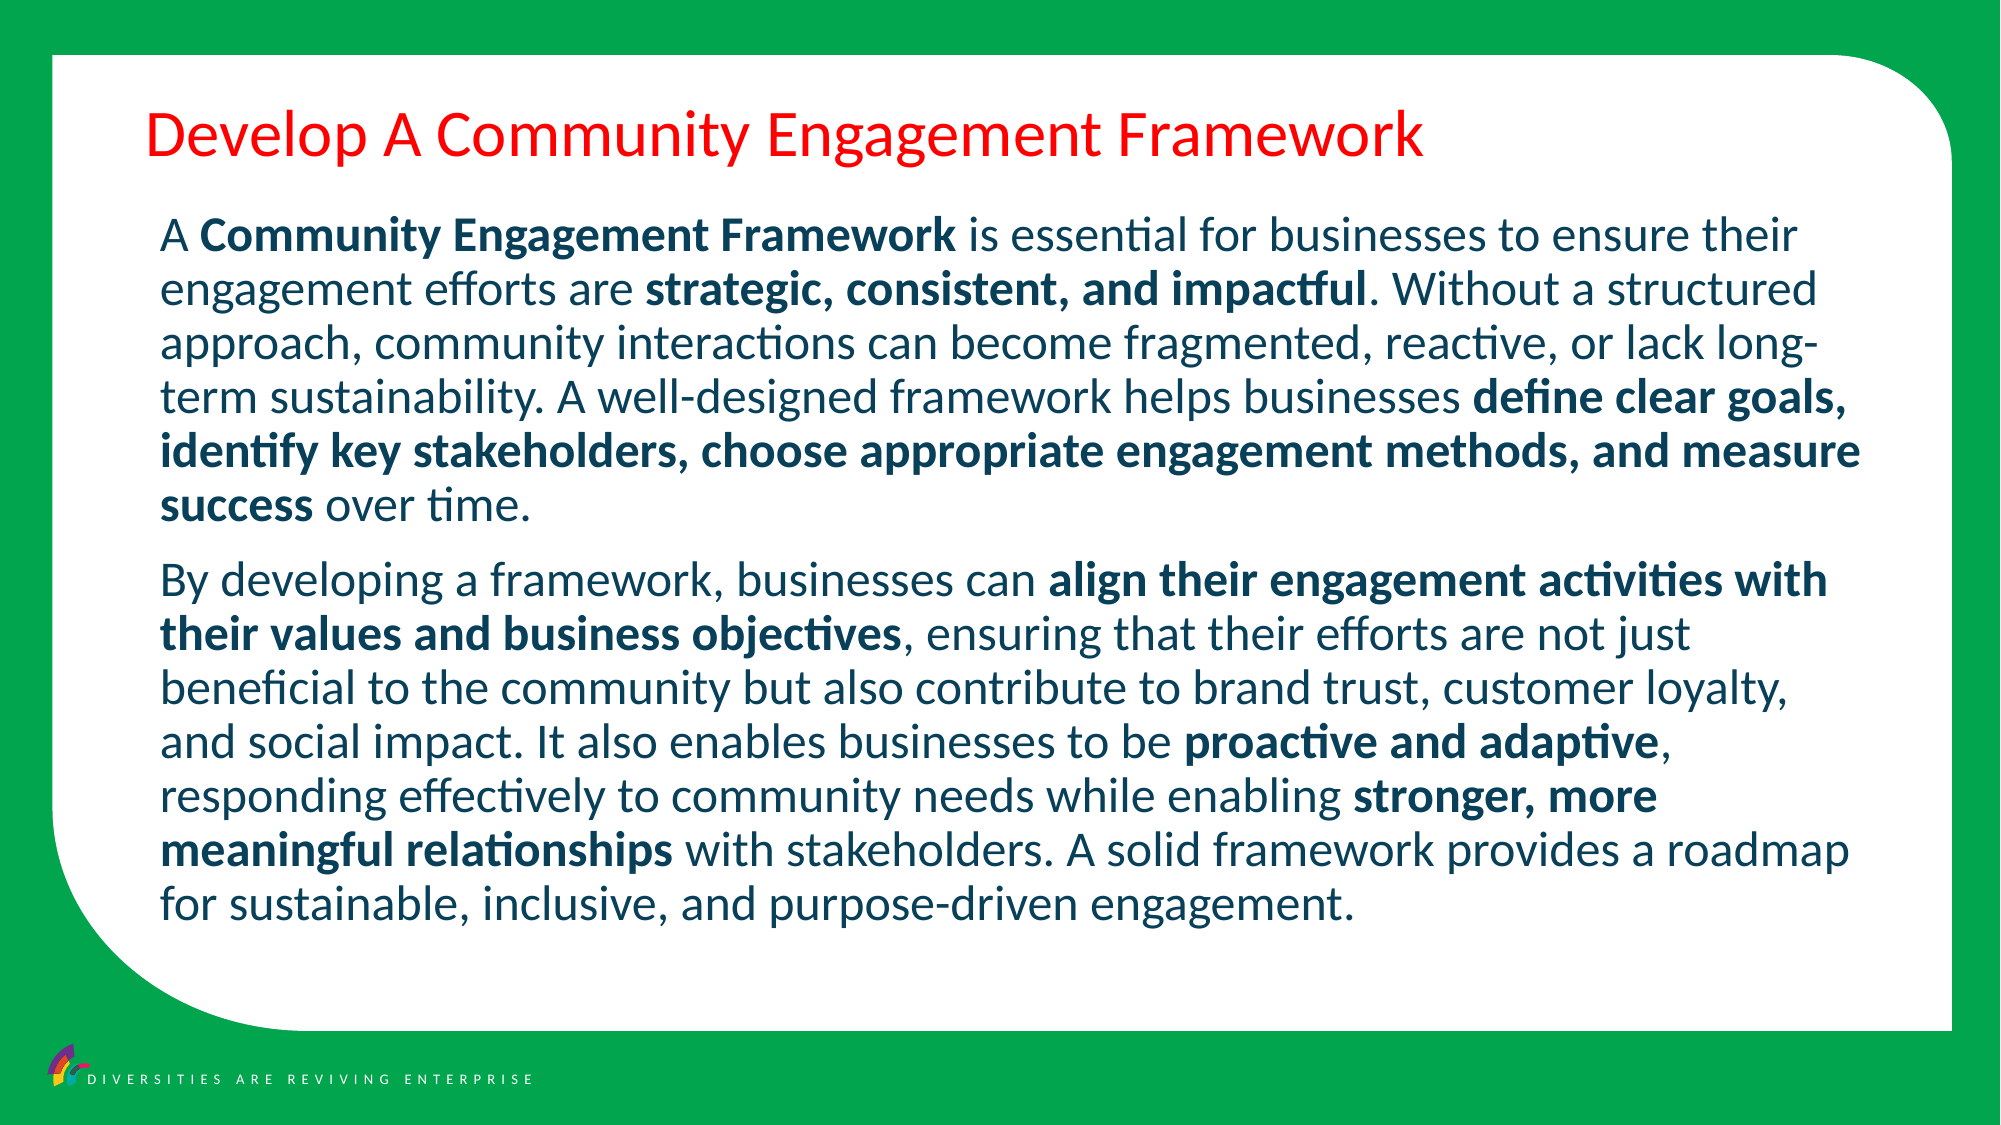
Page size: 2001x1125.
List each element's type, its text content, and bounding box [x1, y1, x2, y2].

list A Community Engagement Framework is essential for businesses to ensure their engagement efforts are strategic, consistent, and impactful. Without a structured approach, community interactions can become fragmented, reactive, or lack long-term sustainability. A well-designed framework helps businesses define clear goals, identify key stakeholders, choose appropriate engagement methods, and measure success over time. By developing a framework, businesses can align their engagement activities with their values and business objectives, ensuring that their efforts are not just beneficial to the community but also contribute to brand trust, customer loyalty, and social impact. It also enables businesses to be proactive and adaptive, responding effectively to community needs while enabling stronger, more meaningful relationships with stakeholders. A solid framework provides a roadmap for sustainable, inclusive, and purpose-driven engagement. [145, 201, 1884, 833]
list Develop A Community Engagement Framework [130, 91, 1869, 224]
